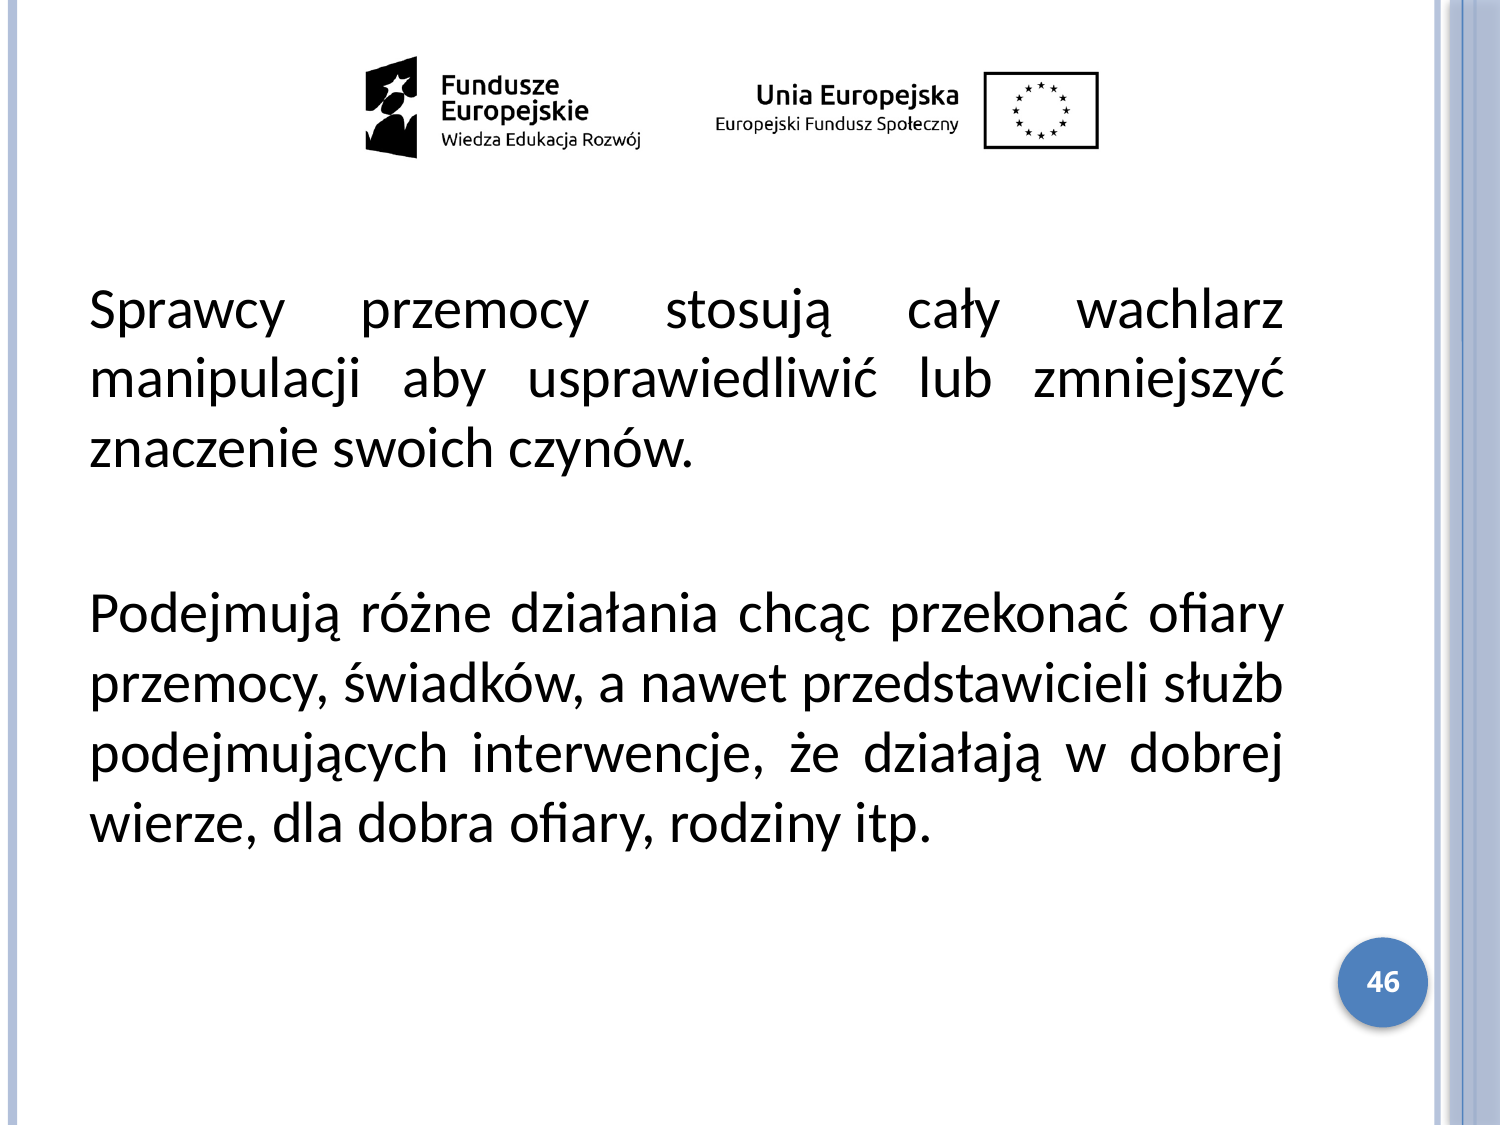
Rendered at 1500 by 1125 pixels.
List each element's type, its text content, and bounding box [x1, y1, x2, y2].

slide_number 46 [1333, 940, 1434, 1027]
list Sprawcy przemocy stosują cały wachlarz manipulacji aby usprawiedliwić lub zmniejszyć znaczenie swoich czynów. Podejmują różne działania chcąc przekonać ofiary przemocy, świadków, a nawet przedstawicieli służb podejmujących interwencje, że działają w dobrej wierze, dla dobra ofiary, rodziny itp. [75, 262, 1300, 1062]
picture [340, 30, 1124, 184]
